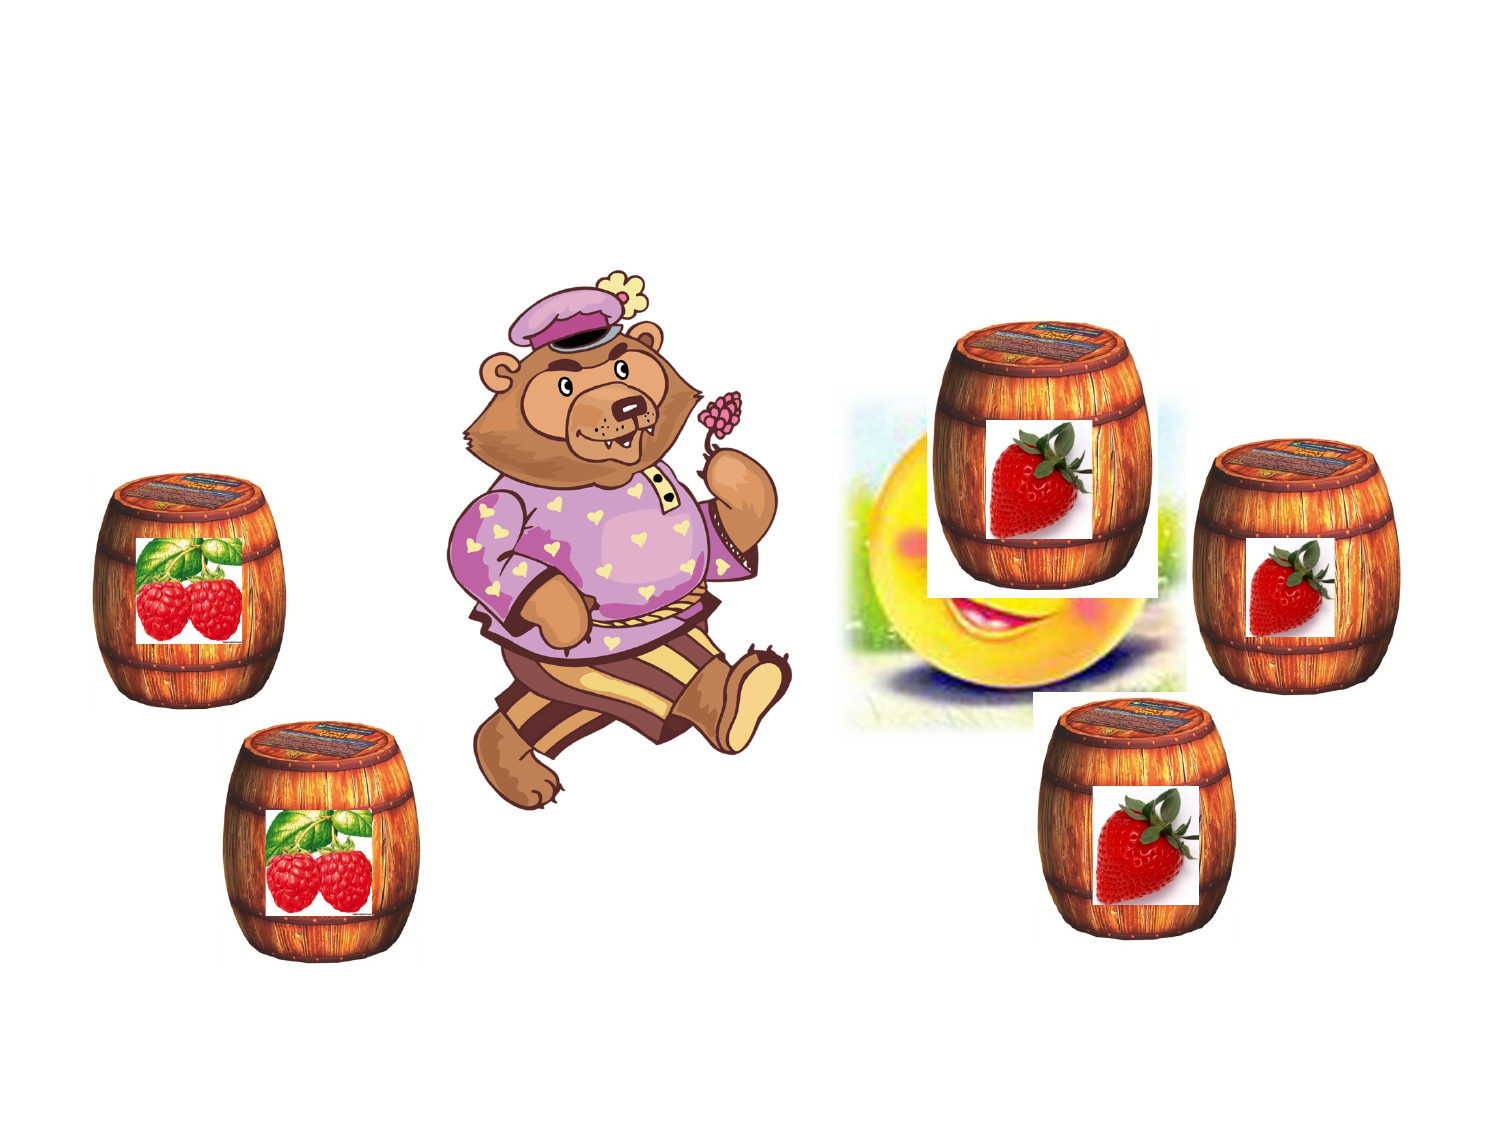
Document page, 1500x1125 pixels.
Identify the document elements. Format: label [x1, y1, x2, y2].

picture [832, 385, 1406, 947]
picture [88, 467, 426, 971]
list [442, 266, 795, 811]
picture [985, 420, 1093, 539]
list [926, 314, 1158, 599]
